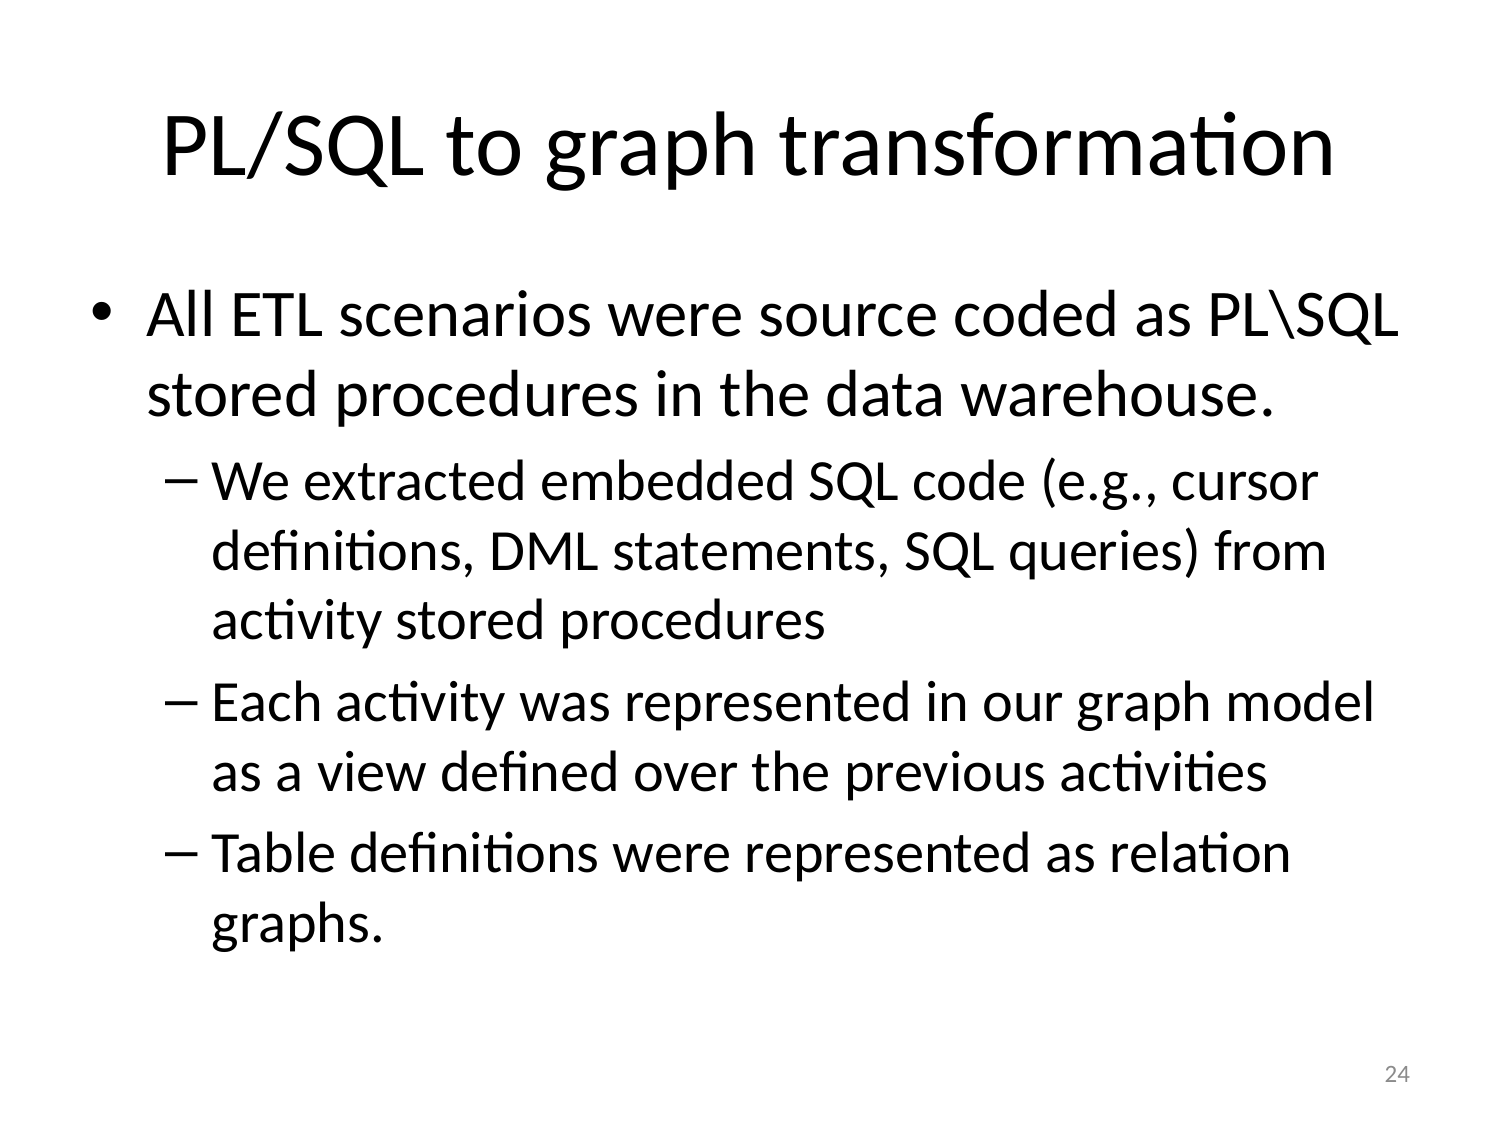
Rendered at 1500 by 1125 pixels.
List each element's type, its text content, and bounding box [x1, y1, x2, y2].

slide_number 24 [1074, 1042, 1425, 1103]
list All ETL scenarios were source coded as PL\SQL stored procedures in the data warehouse. We extracted embedded SQL code (e.g., cursor definitions, DML statements, SQL queries) from activity stored procedures Each activity was represented in our graph model as a view defined over the previous activities Table definitions were represented as relation graphs. [75, 262, 1425, 1005]
title PL/SQL to graph transformation [75, 45, 1425, 233]
